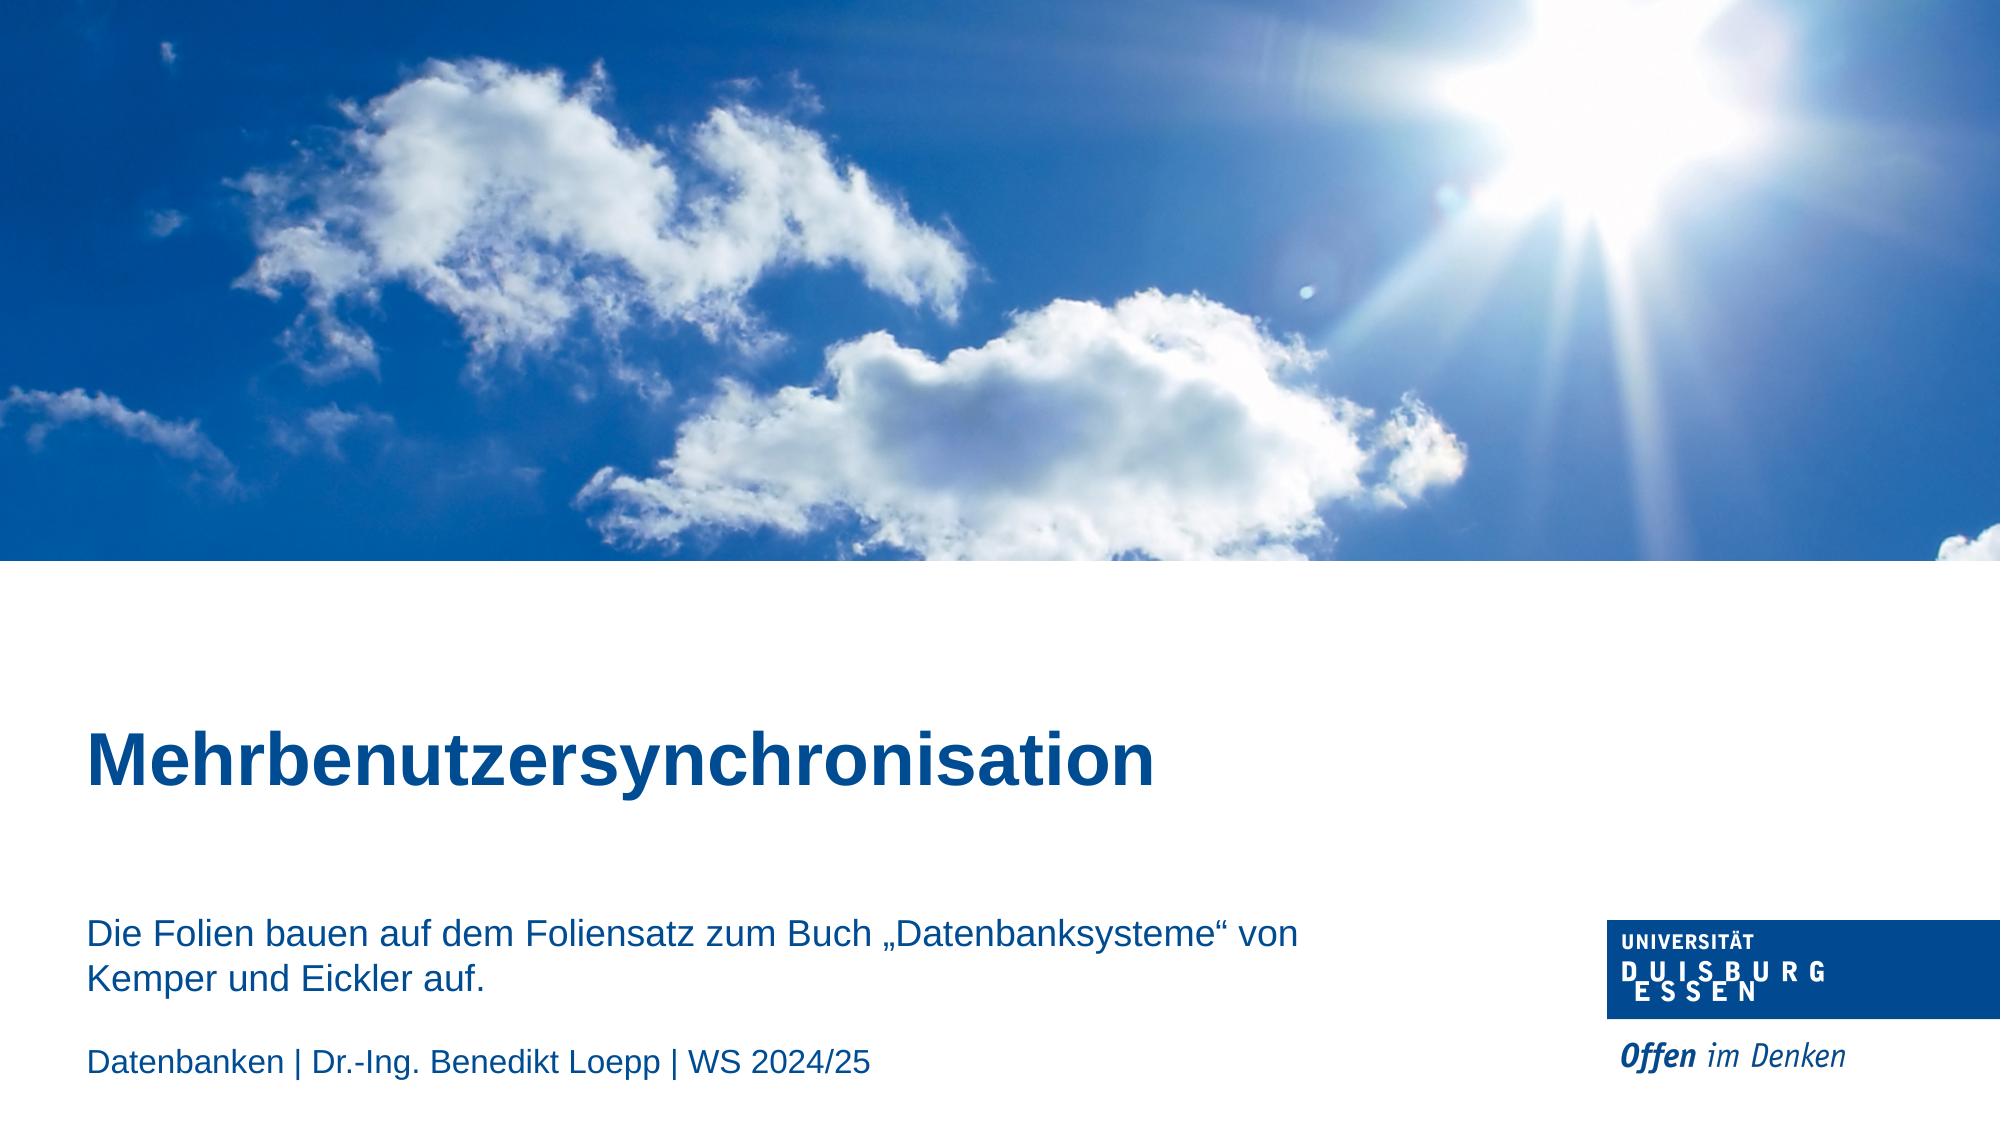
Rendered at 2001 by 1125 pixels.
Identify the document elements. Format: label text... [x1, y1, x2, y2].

list Mehrbenutzersynchronisation [86, 710, 1276, 789]
picture [1607, 920, 2000, 1074]
picture [0, 0, 2000, 561]
list Datenbanken | Dr.-Ing. Benedikt Loepp | WS 2024/25 [86, 1039, 1276, 1071]
text_box Die Folien bauen auf dem Foliensatz zum Buch „Datenbanksysteme“ von Kemper und Eickler auf. [86, 908, 1332, 988]
